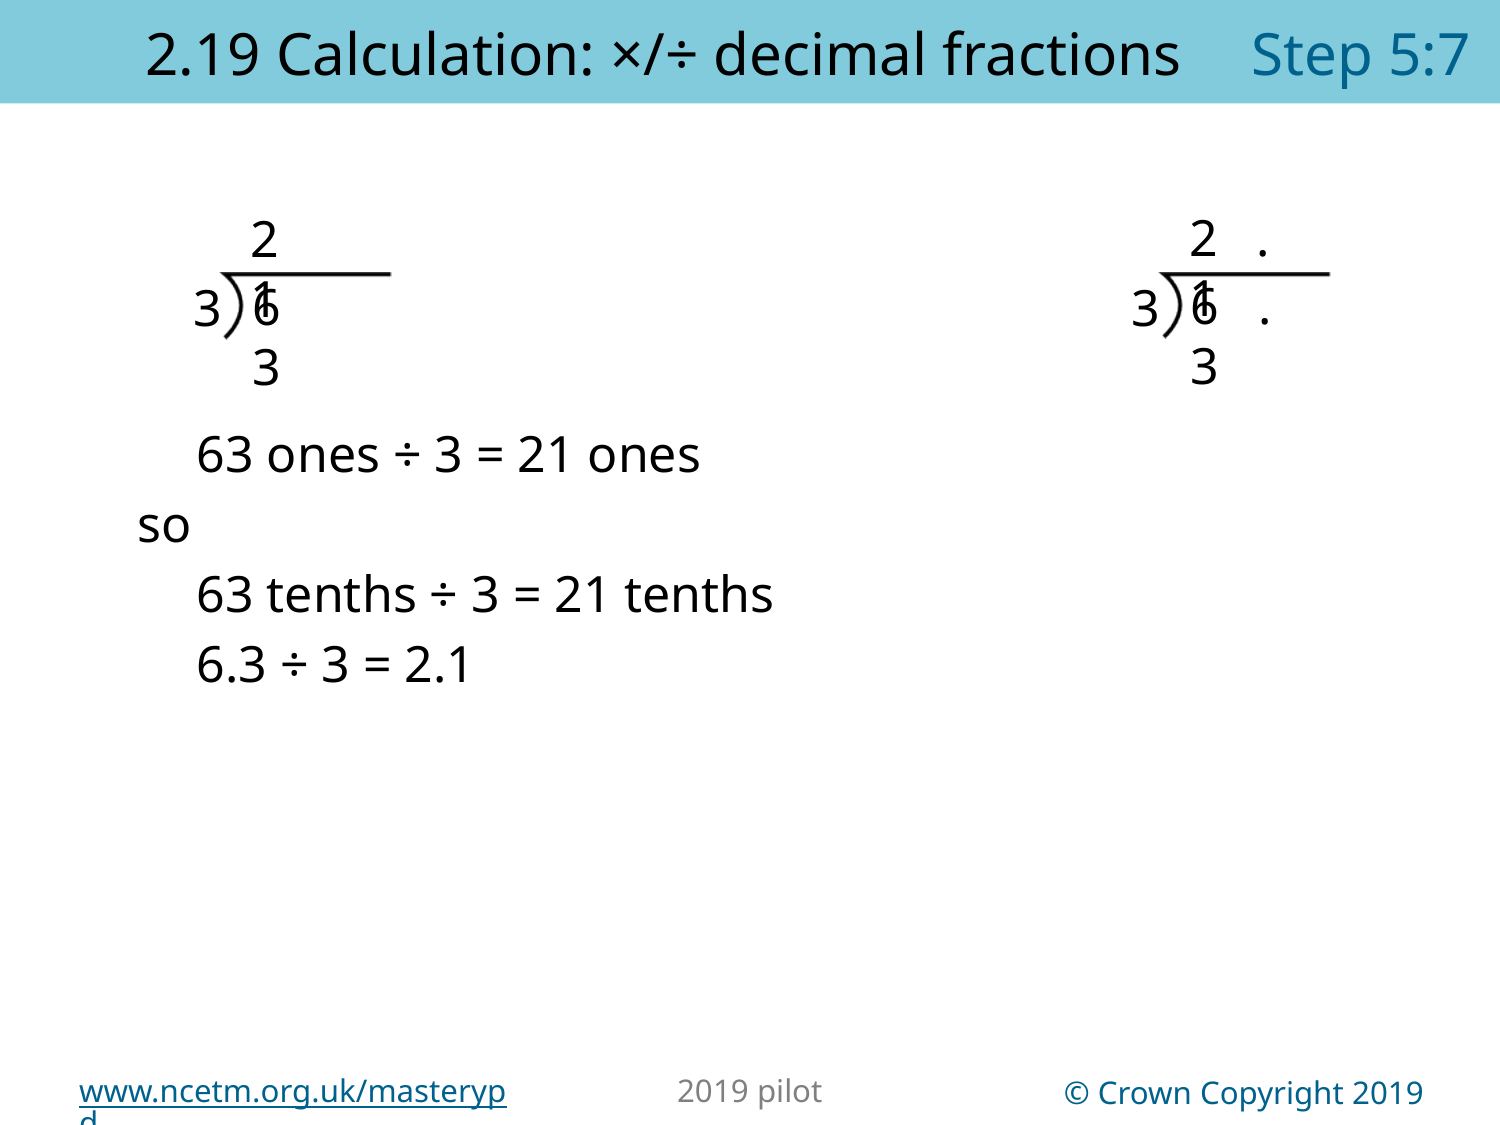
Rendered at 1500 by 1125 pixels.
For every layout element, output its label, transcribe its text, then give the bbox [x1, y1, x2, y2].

text_box 63 ones ÷ 3 = 21 ones so 63 tenths ÷ 3 = 21 tenths 6.3 ÷ 3 = 2.1 [122, 415, 873, 701]
text_box 3 [1117, 268, 1194, 344]
text_box 6 3 [237, 268, 411, 403]
picture [1156, 271, 1331, 340]
text_box 2 1 [236, 199, 410, 269]
picture [218, 272, 393, 341]
text_box 6 . 3 [1175, 267, 1350, 403]
text_box 2 . 1 [1174, 198, 1348, 268]
list 2.19 Calculation: ×/÷ decimal fractions Step 5:7 [0, 0, 1500, 104]
text_box 3 [178, 269, 255, 345]
